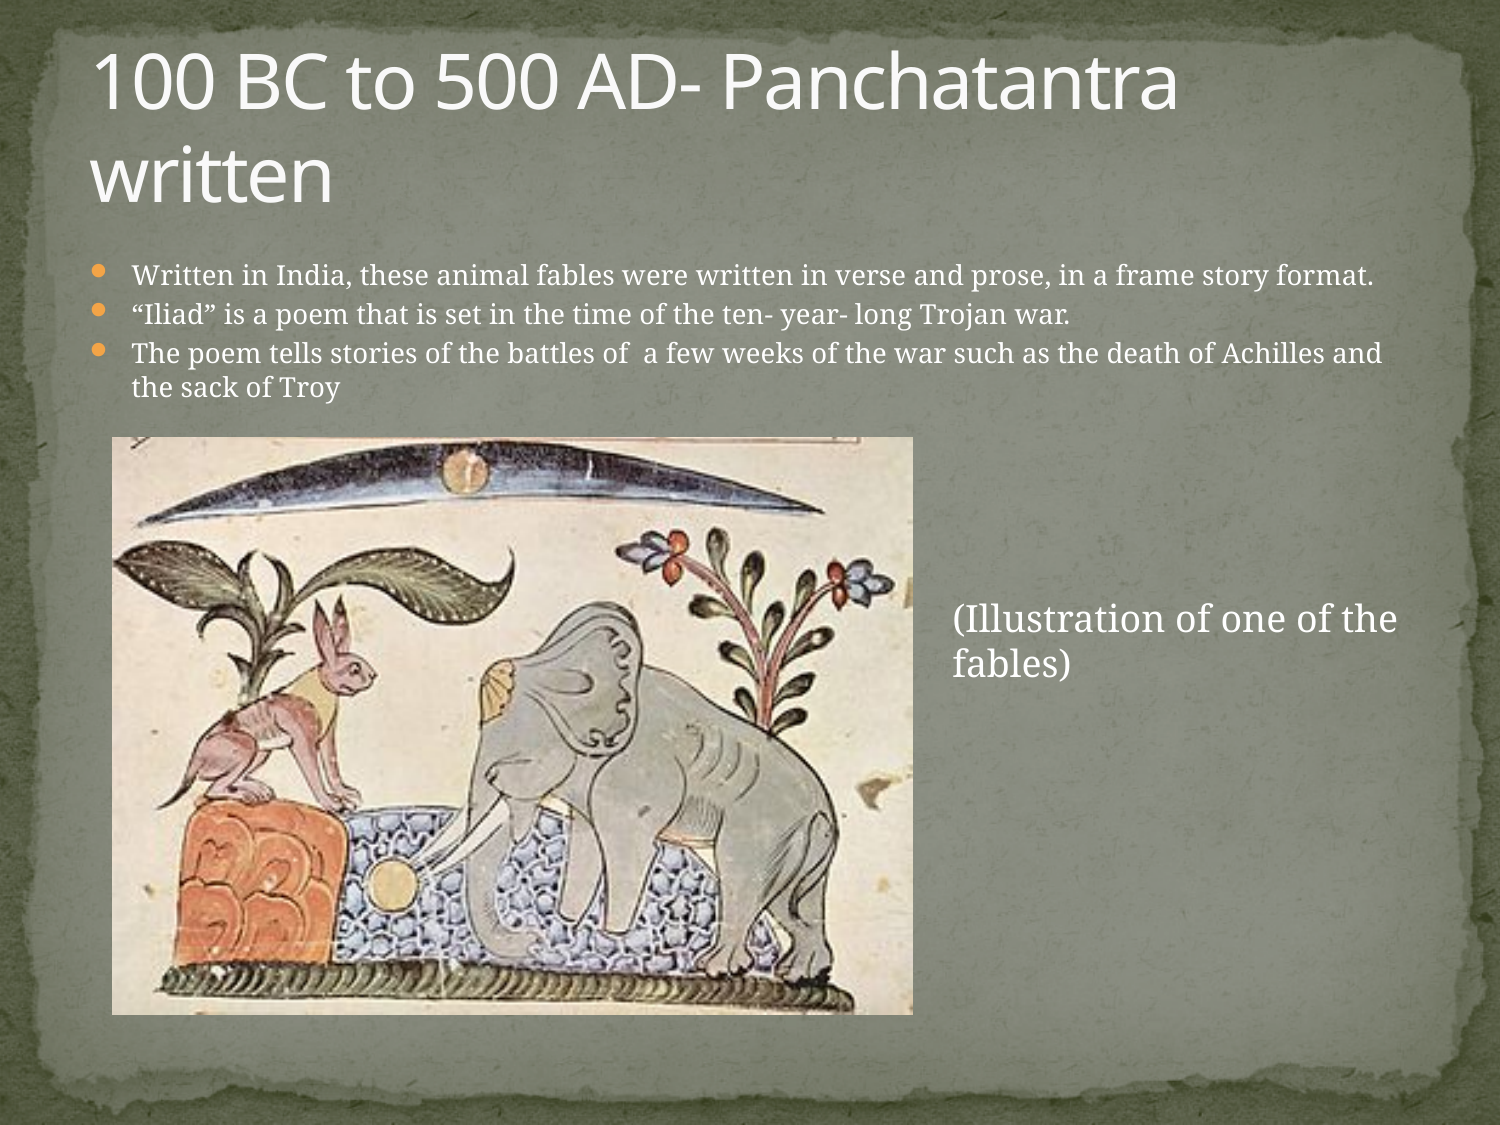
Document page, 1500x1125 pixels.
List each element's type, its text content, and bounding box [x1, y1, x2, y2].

text_box (Illustration of one of the fables) [937, 587, 1500, 693]
picture [112, 437, 913, 1015]
title 100 BC to 500 AD- Panchatantra written [74, 24, 1425, 225]
list Written in India, these animal fables were written in verse and prose, in a frame story format. “Iliad” is a poem that is set in the time of the ten- year- long Trojan war. The poem tells stories of the battles of a few weeks of the war such as the death of Achilles and the sack of Troy [75, 249, 1400, 425]
